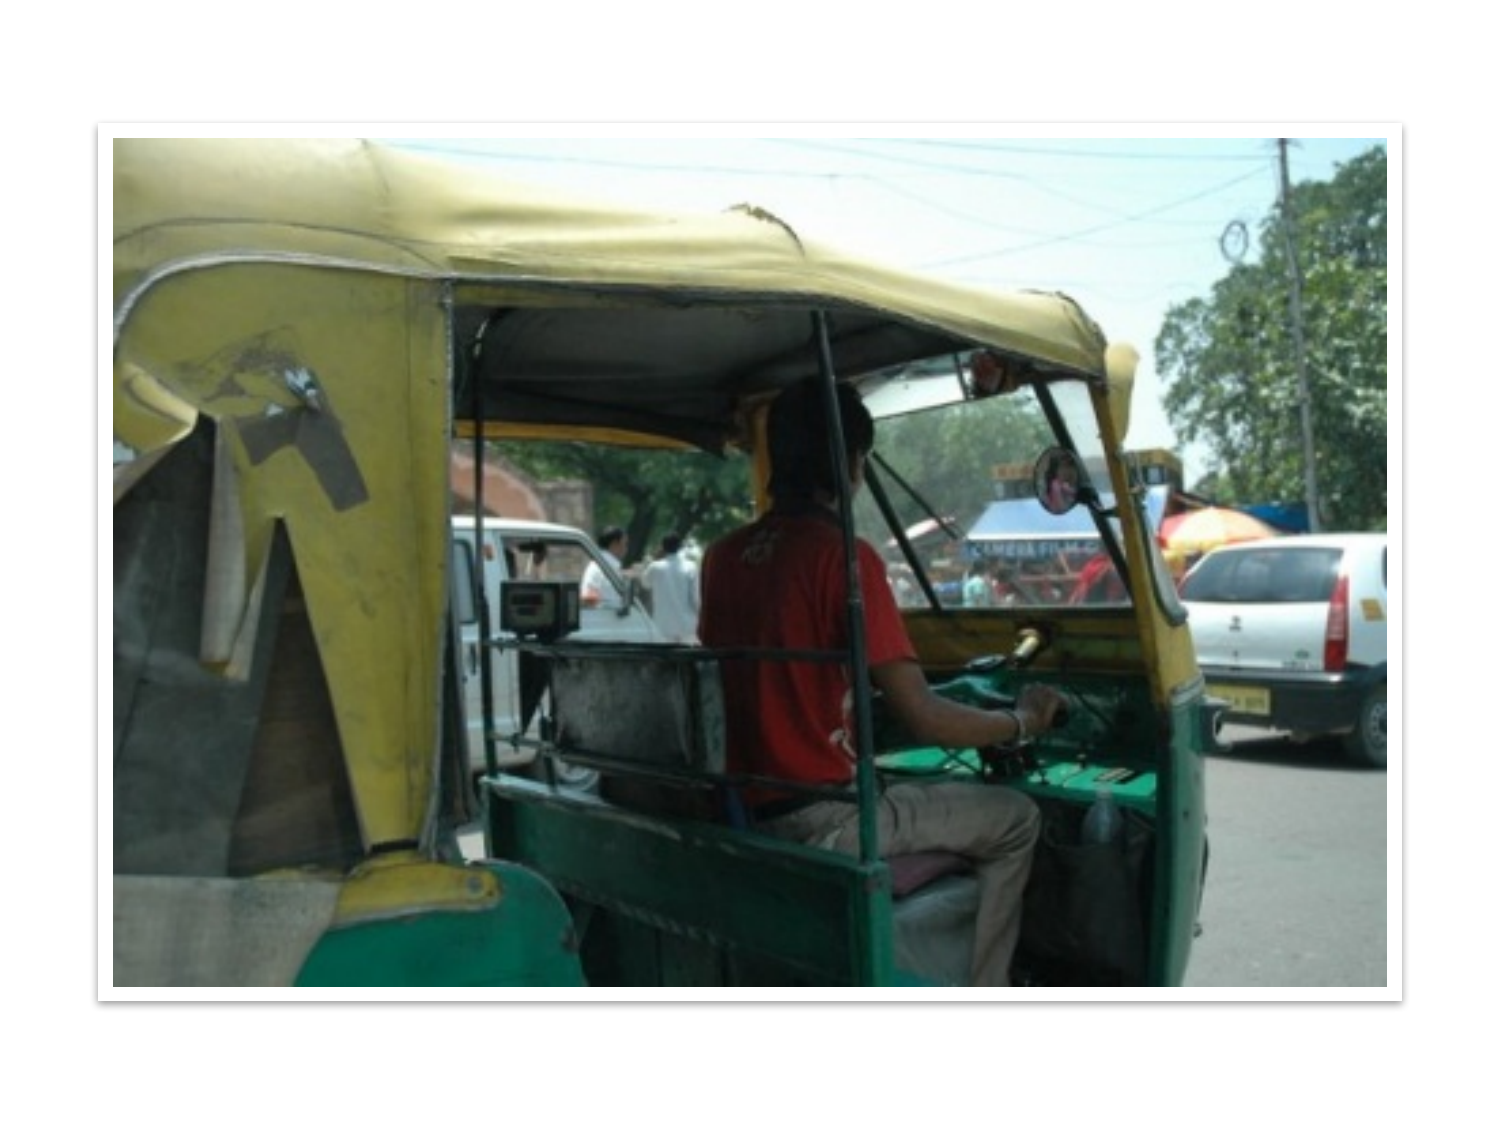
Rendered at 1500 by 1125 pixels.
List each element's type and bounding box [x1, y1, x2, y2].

picture [112, 137, 1388, 987]
